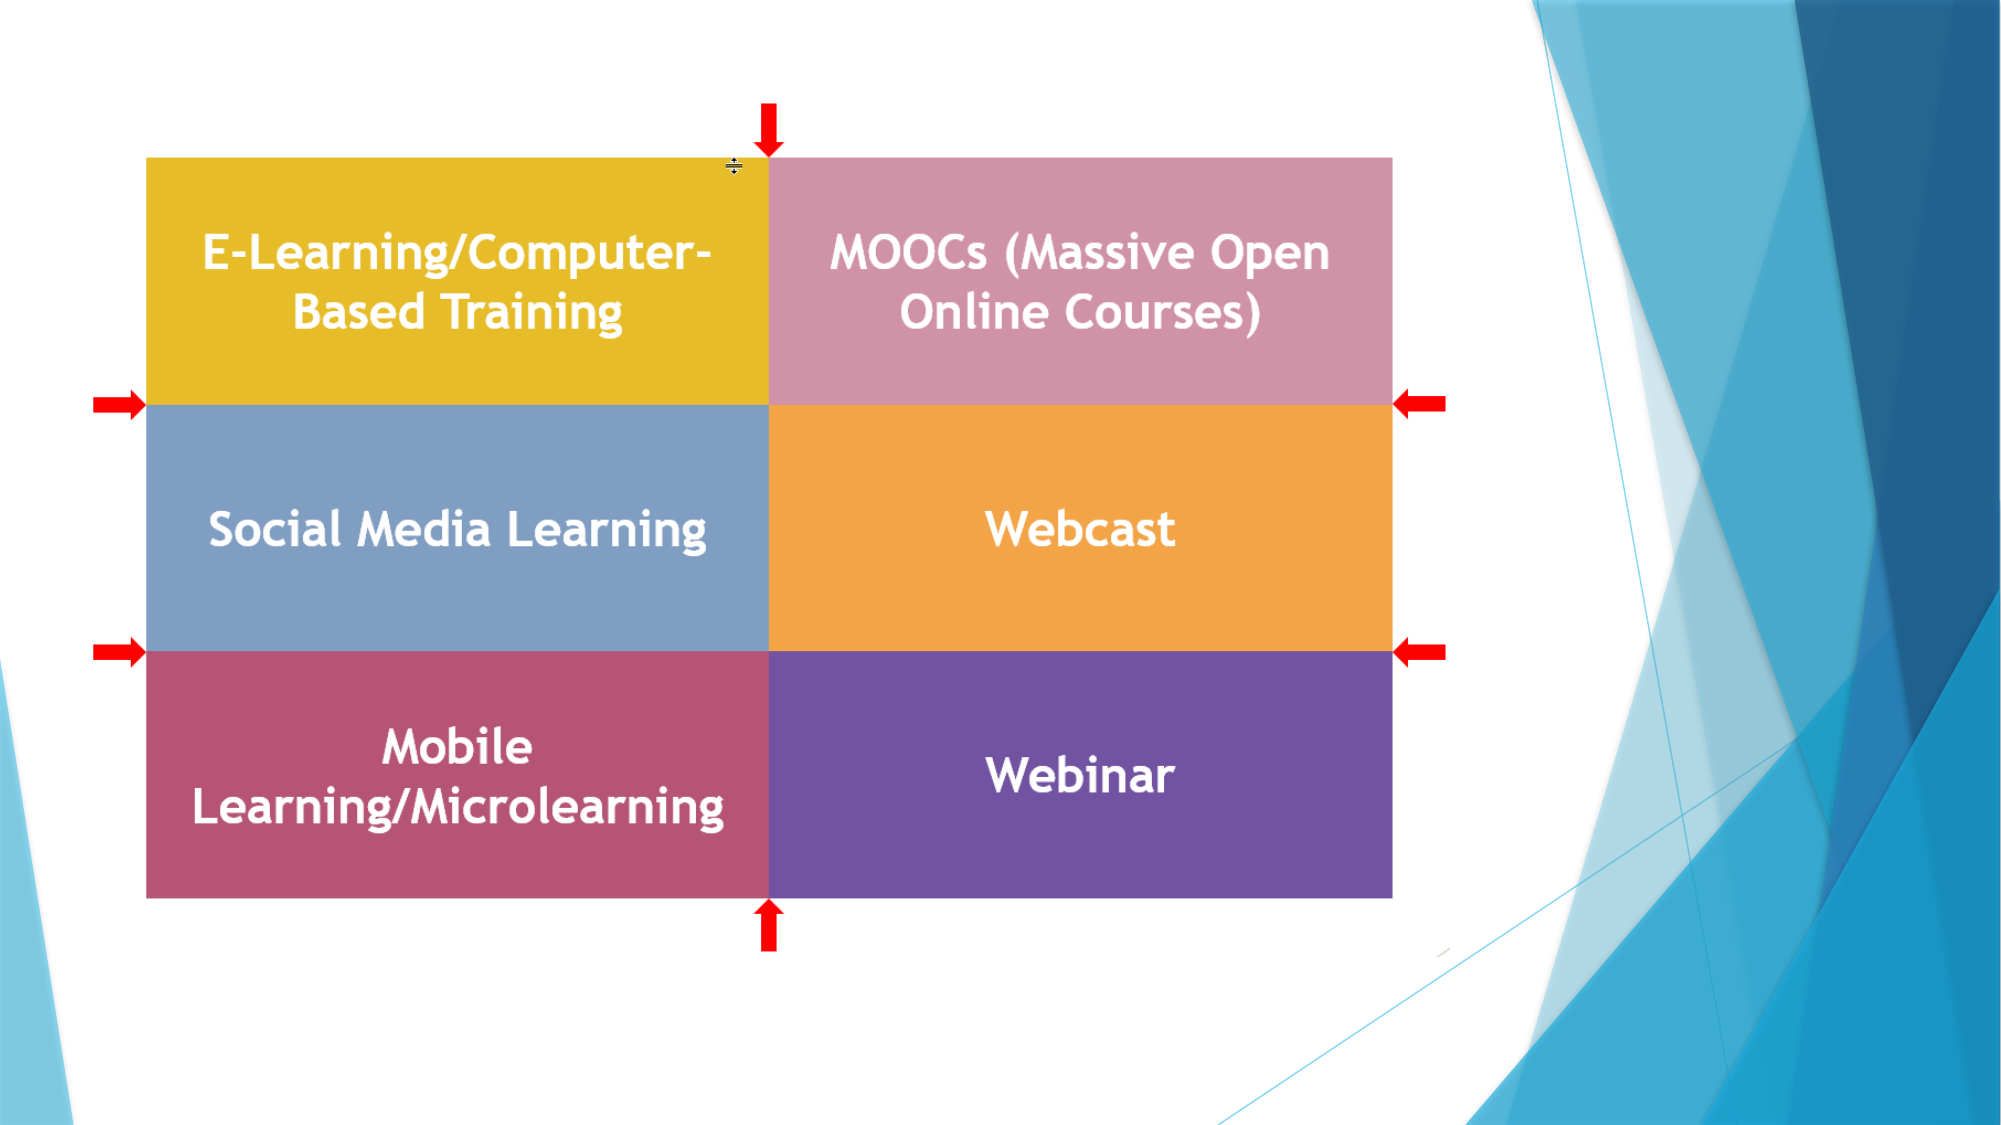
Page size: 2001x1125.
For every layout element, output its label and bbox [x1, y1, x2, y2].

picture [89, 97, 1450, 958]
